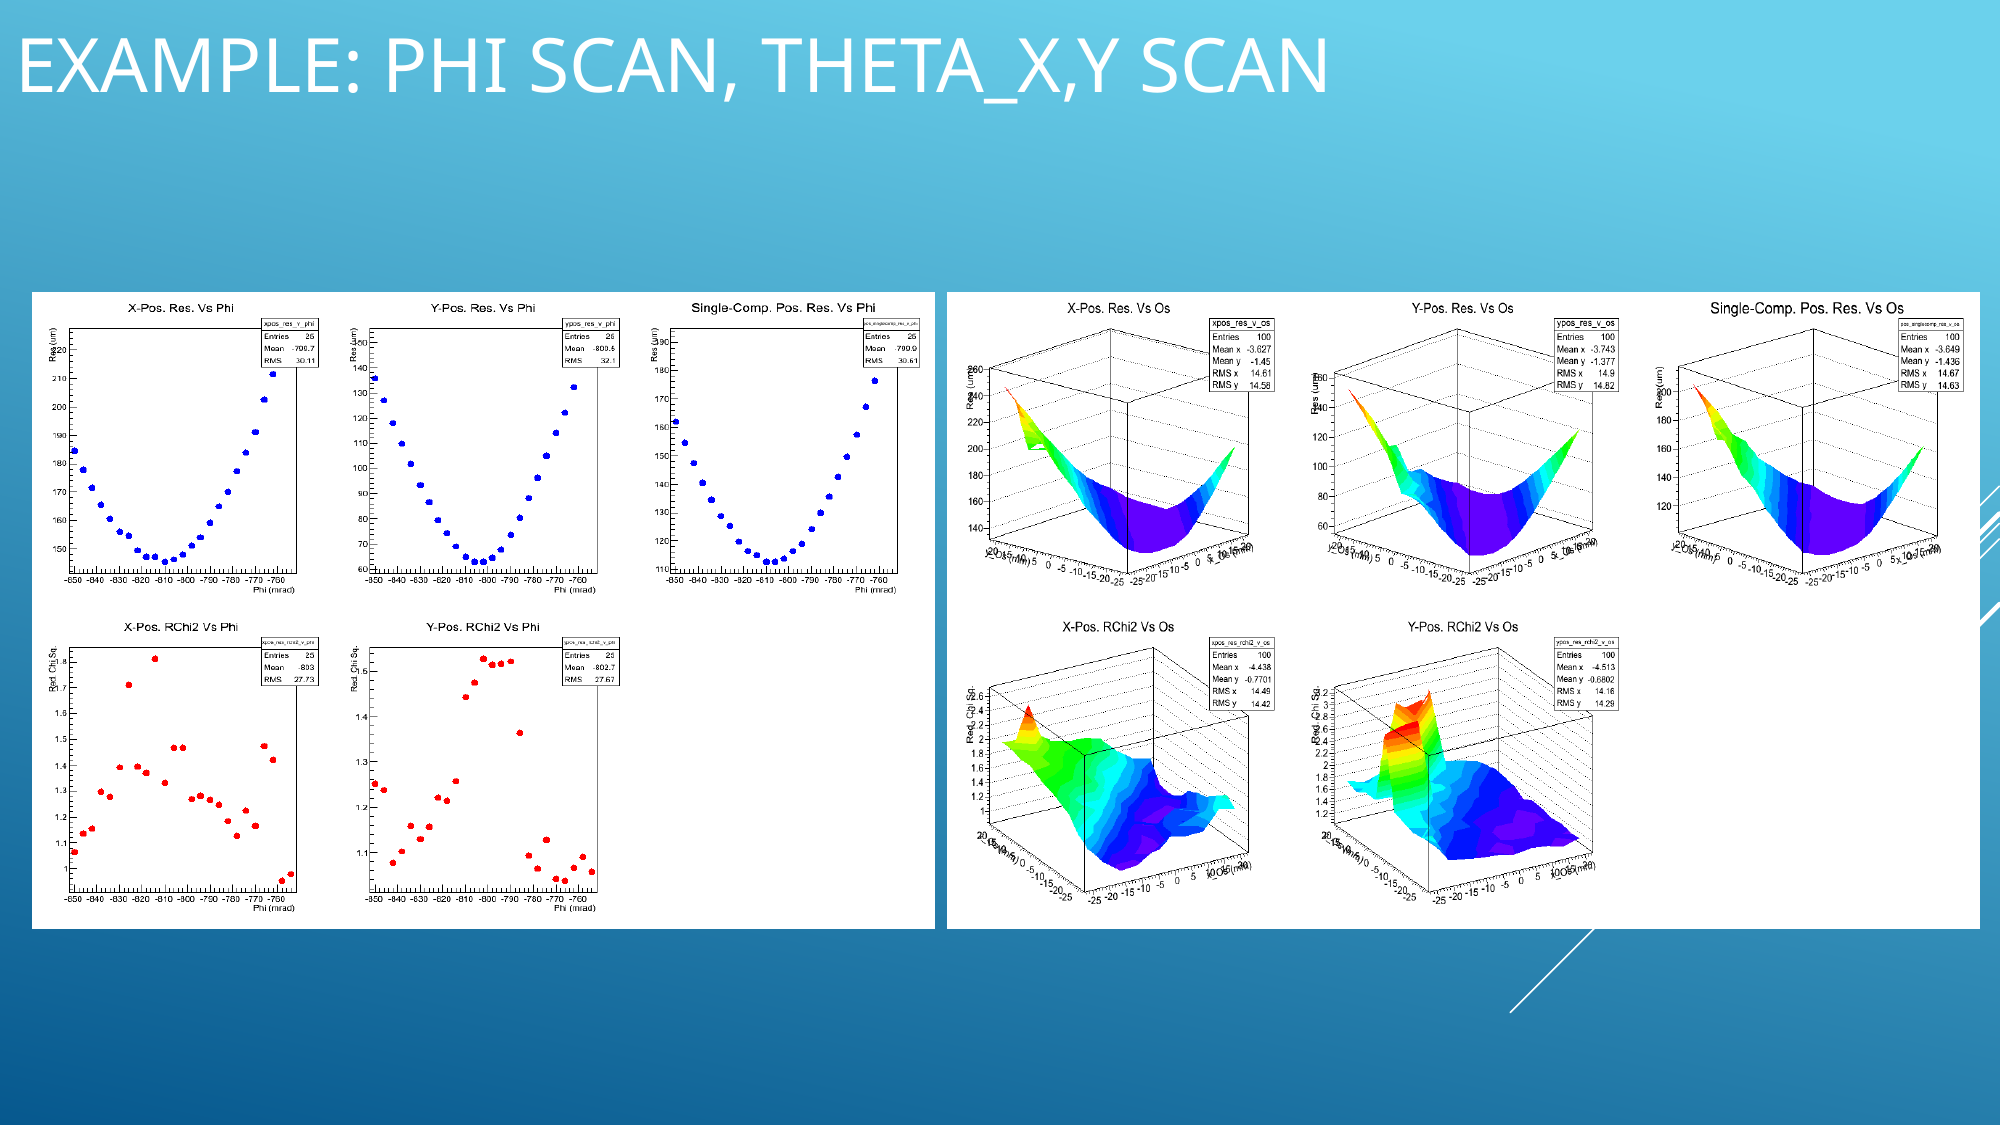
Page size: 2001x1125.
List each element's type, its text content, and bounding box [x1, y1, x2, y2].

title Example: Phi Scan, theta_x,y Scan [0, 0, 1400, 126]
picture [32, 292, 935, 929]
picture [947, 292, 1980, 929]
